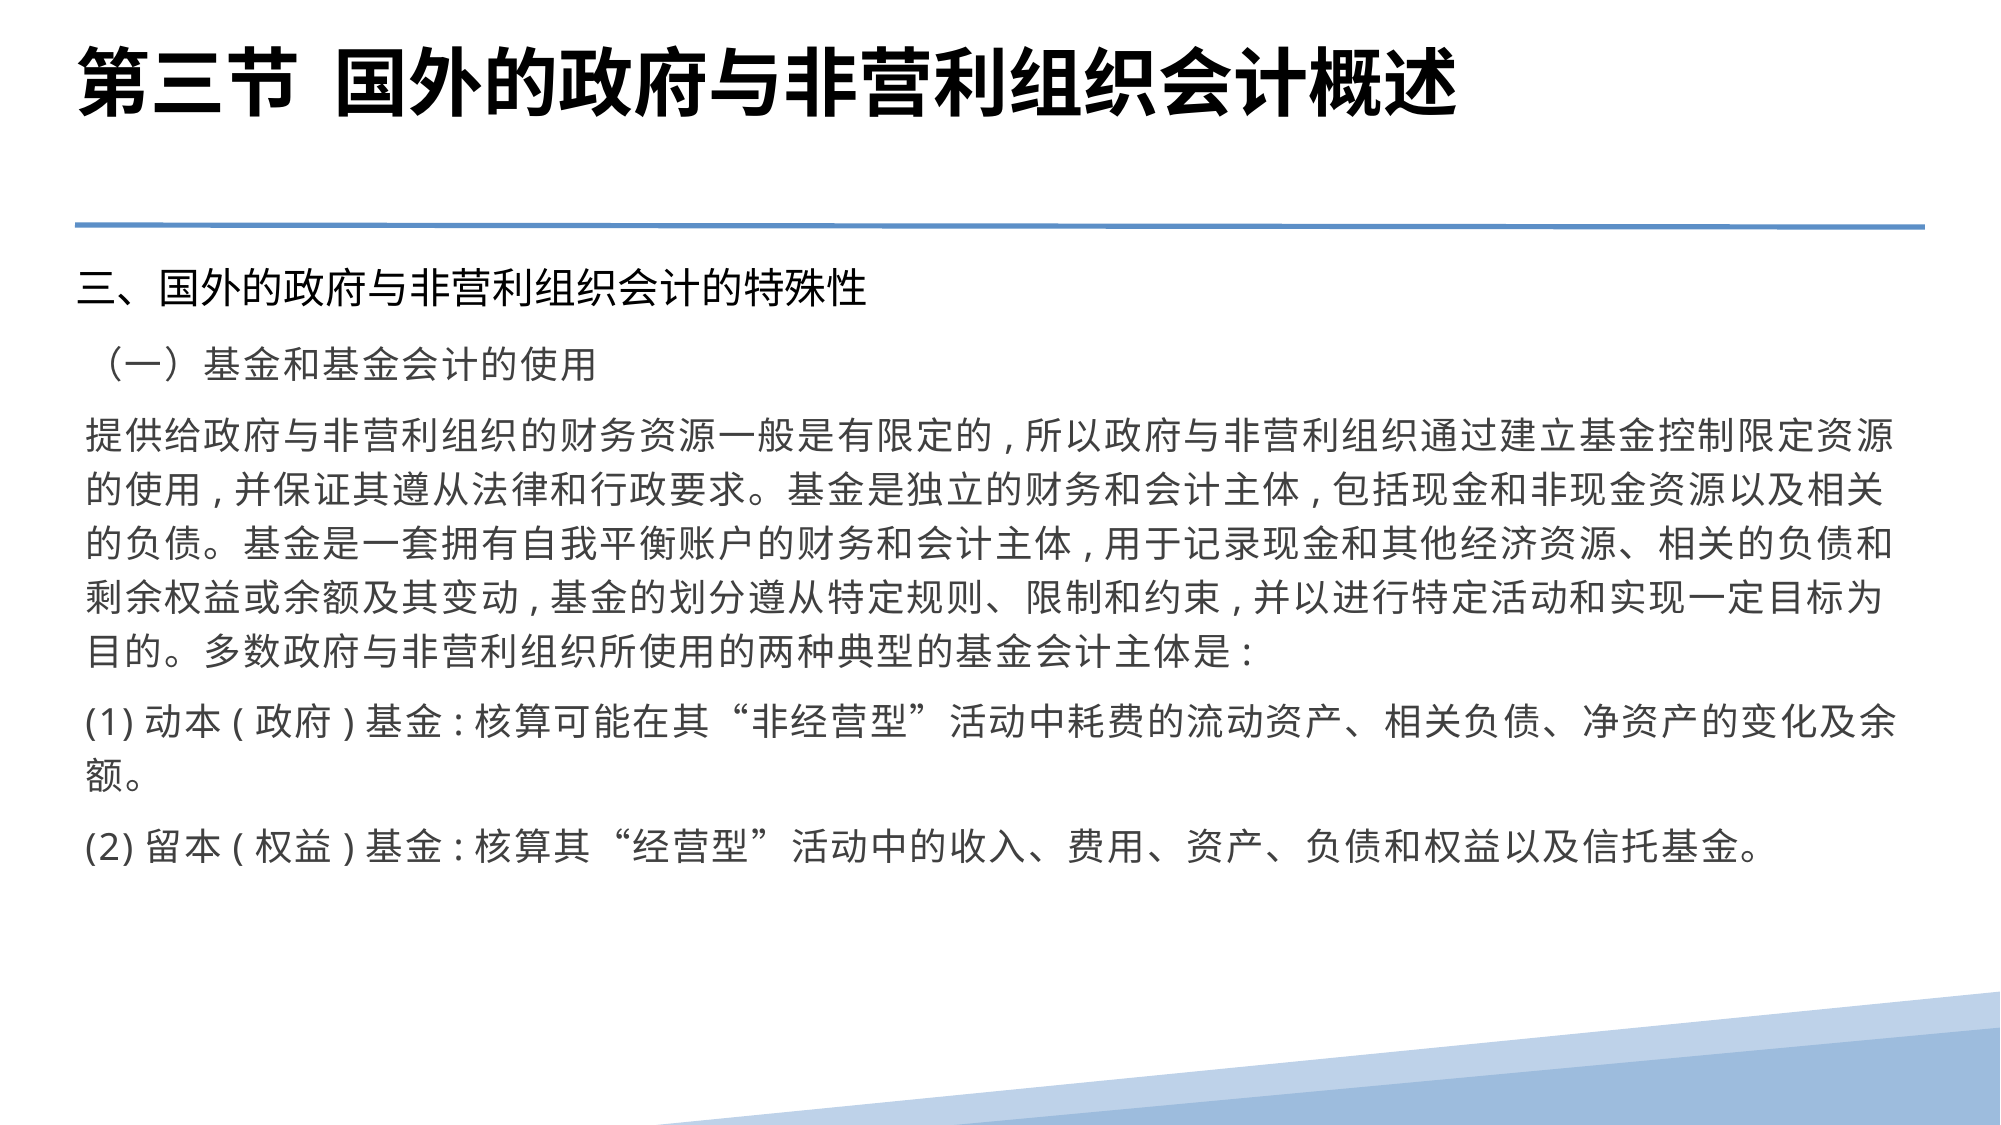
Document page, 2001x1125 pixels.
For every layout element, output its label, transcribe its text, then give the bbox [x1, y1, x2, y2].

text_box 第三节 国外的政府与非营利组织会计概述 [75, 24, 1925, 125]
text_box （一）基金和基金会计的使用 提供给政府与非营利组织的财务资源一般是有限定的,所以政府与非营利组织通过建立基金控制限定资源的使用,并保证其遵从法律和行政要求。基金是独立的财务和会计主体,包括现金和非现金资源以及相关的负债。基金是一套拥有自我平衡账户的财务和会计主体,用于记录现金和其他经济资源、相关的负债和剩余权益或余额及其变动,基金的划分遵从特定规则、限制和约束,并以进行特定活动和实现一定目标为目的。多数政府与非营利组织所使用的两种典型的基金会计主体是: (1)动本(政府)基金:核算可能在其“非经营型”活动中耗费的流动资产、相关负债、净资产的变化及余额。 (2)留本(权益)基金:核算其“经营型”活动中的收入、费用、资产、负债和权益以及信托基金。 [75, 328, 1925, 1022]
text_box 三、国外的政府与非营利组织会计的特殊性 [75, 252, 1925, 327]
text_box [74, 224, 1925, 228]
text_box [656, 991, 2000, 1125]
